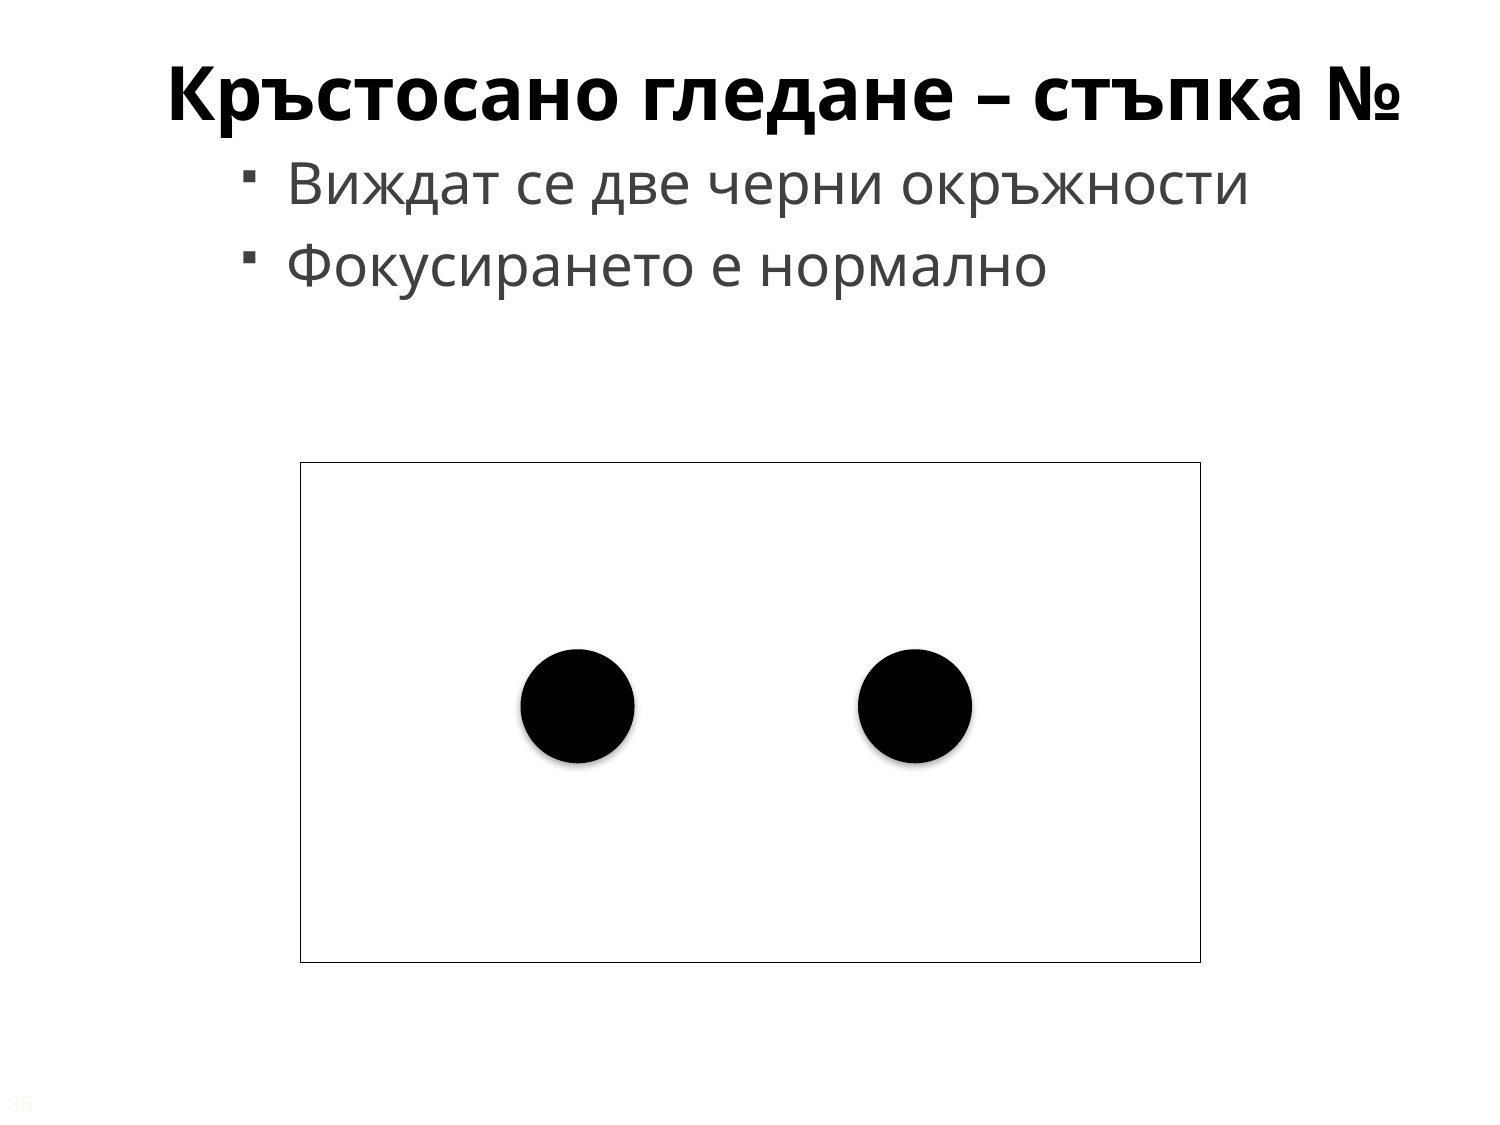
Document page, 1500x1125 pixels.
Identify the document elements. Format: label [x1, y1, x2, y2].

text_box [298, 460, 1202, 965]
